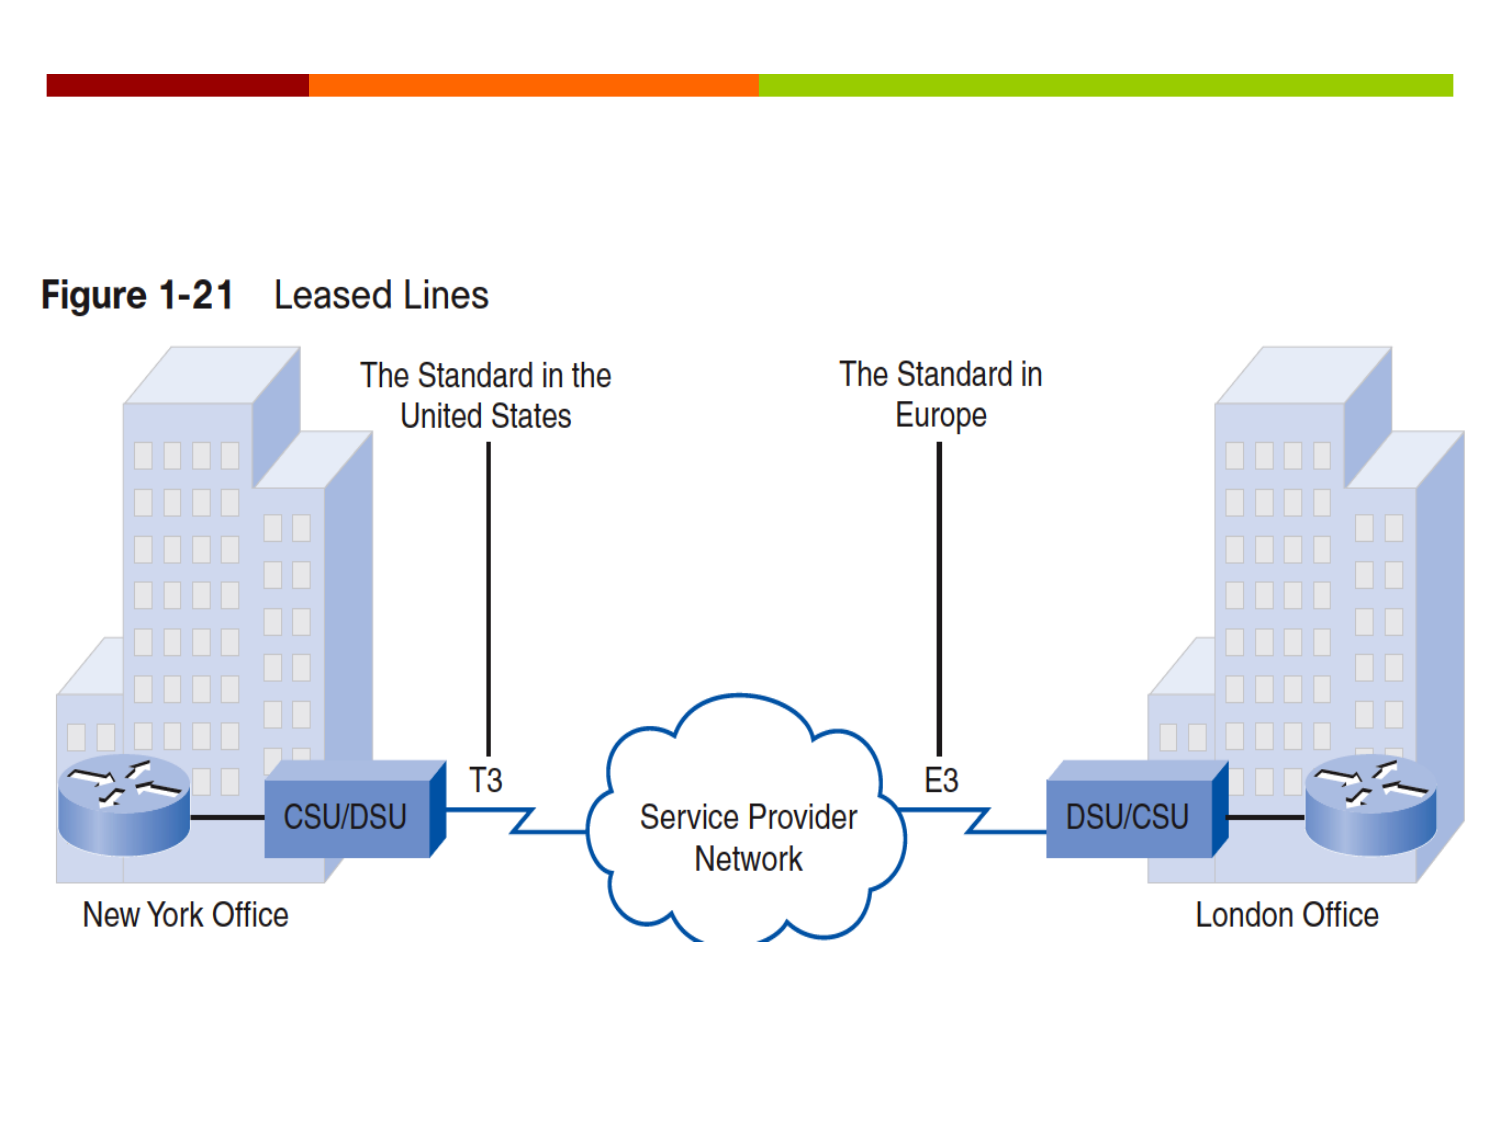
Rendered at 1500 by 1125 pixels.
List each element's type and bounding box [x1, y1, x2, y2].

picture [0, 248, 1500, 943]
